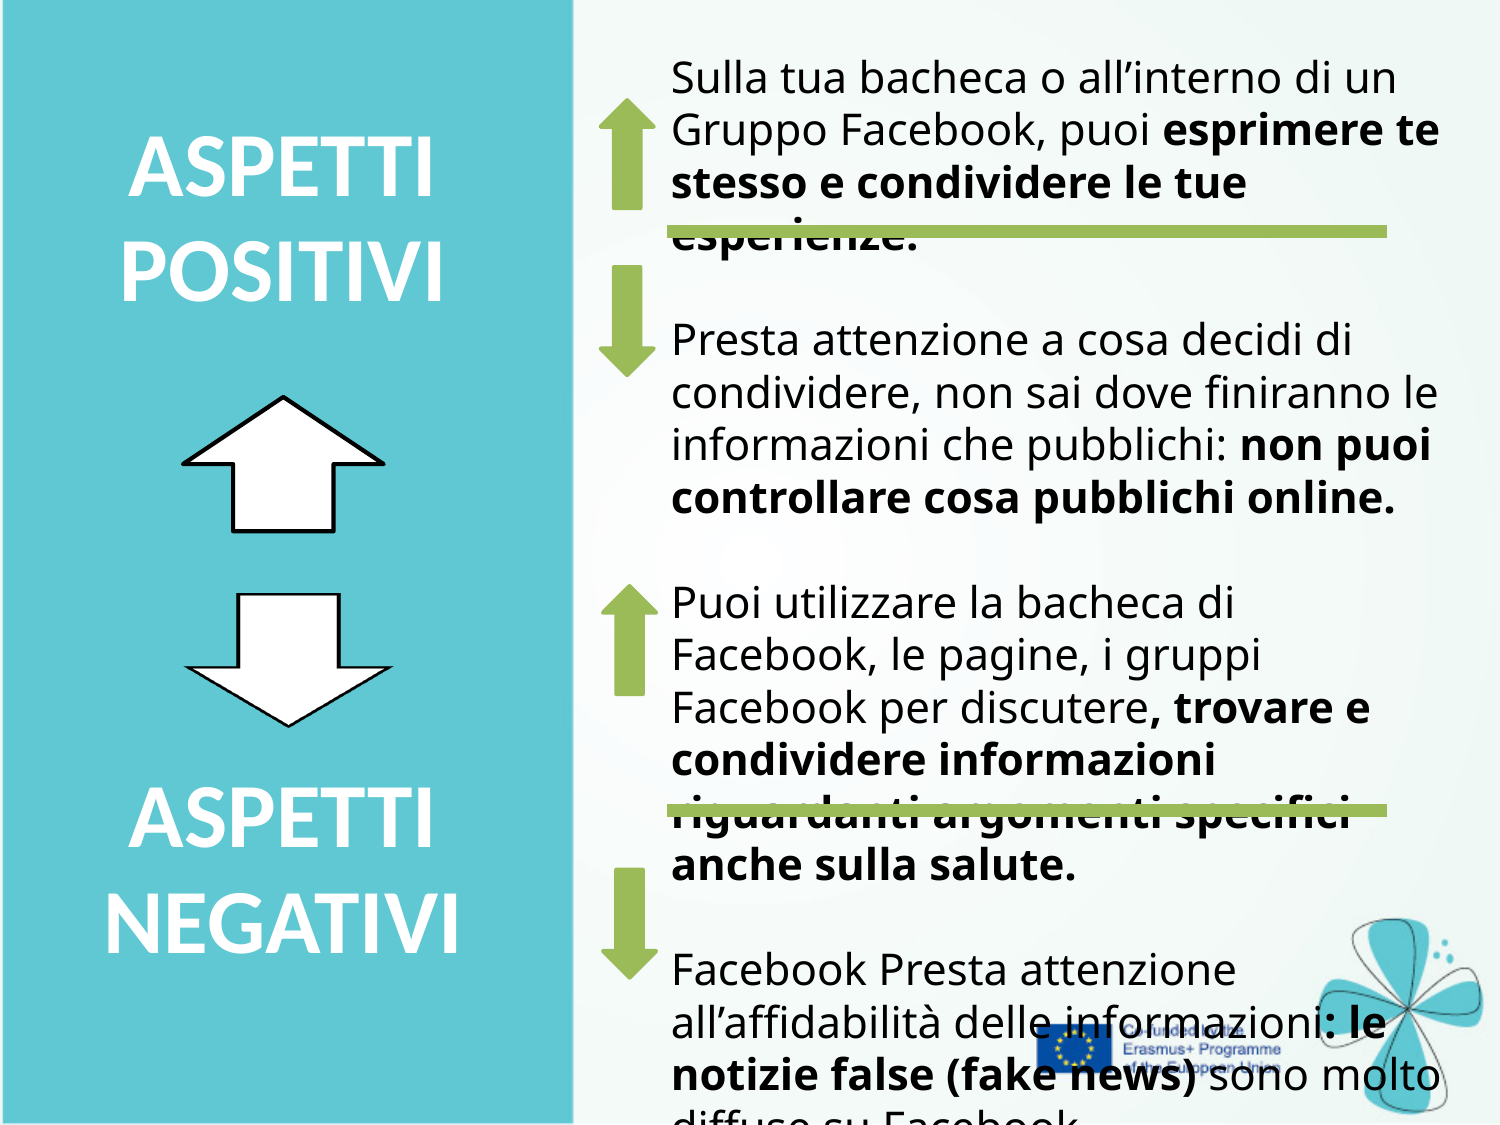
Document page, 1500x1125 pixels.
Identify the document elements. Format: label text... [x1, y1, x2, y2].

table_header ASPETTI NEGATIVI [52, 765, 515, 1018]
table_header ASPETTI POSITIVI [52, 114, 515, 325]
text_box [180, 395, 386, 534]
text_box [601, 867, 658, 980]
text_box [601, 584, 658, 697]
text_box Sulla tua bacheca o all’interno di un Gruppo Facebook, puoi esprimere te stesso e condividere le tue esperienze. Presta attenzione a cosa decidi di condividere, non sai dove finiranno le informazioni che pubblichi: non puoi controllare cosa pubblichi online. Puoi utilizzare la bacheca di Facebook, le pagine, i gruppi Facebook per discutere, trovare e condividere informazioni riguardanti argomenti specifici anche sulla salute. Facebook Presta attenzione all’affidabilità delle informazioni: le notizie false (fake news) sono molto diffuse su Facebook [656, 41, 1461, 1125]
text_box [598, 265, 656, 378]
picture [0, 0, 1500, 1125]
text_box [598, 98, 656, 211]
